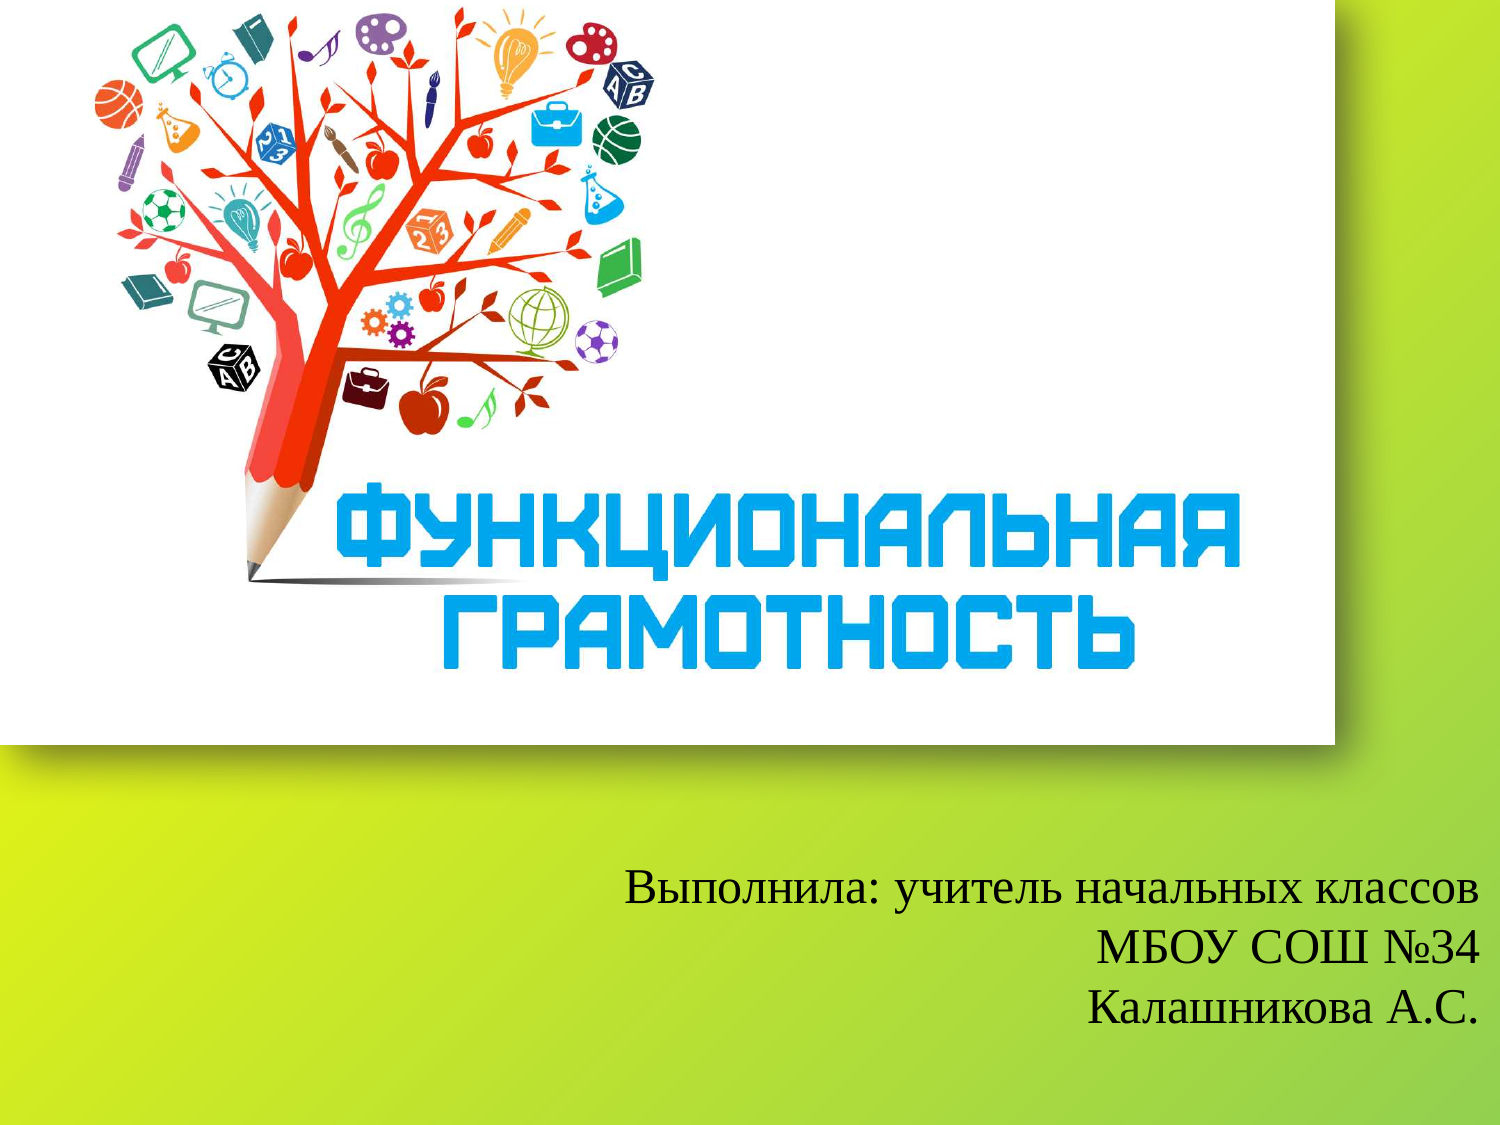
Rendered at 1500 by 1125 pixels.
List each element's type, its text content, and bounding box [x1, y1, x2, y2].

picture [0, 0, 1336, 746]
text_box Выполнила: учитель начальных классов МБОУ СОШ №34 Калашникова А.С. [609, 845, 1496, 1041]
